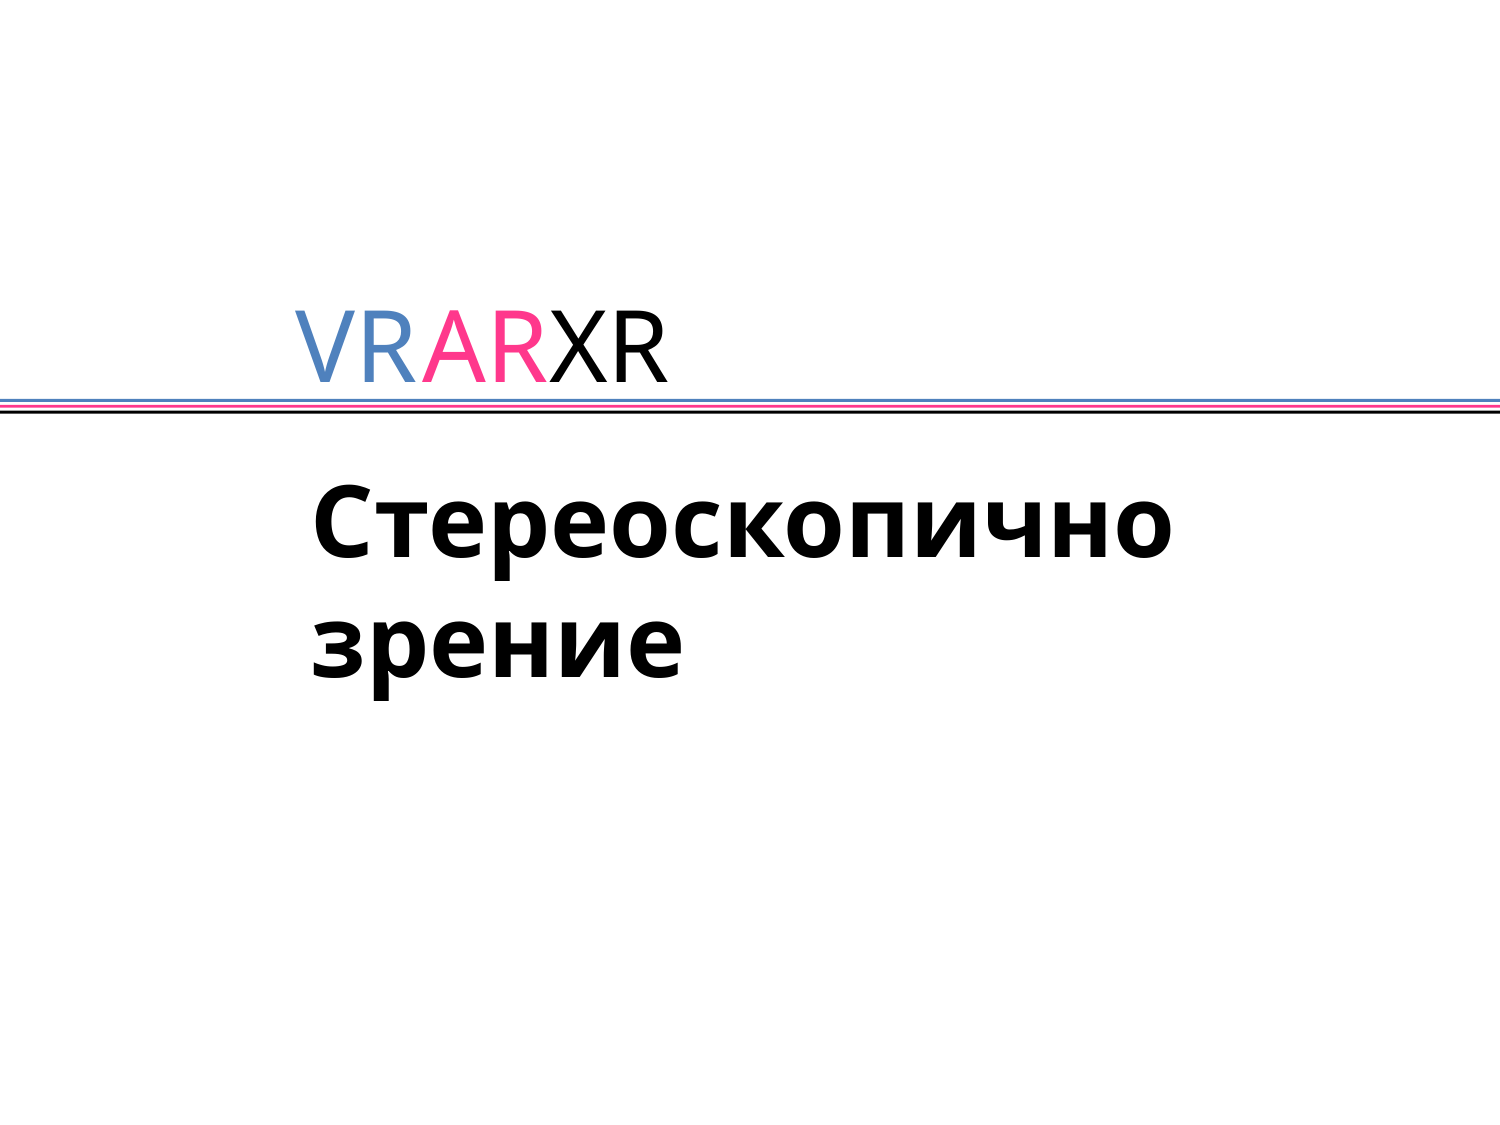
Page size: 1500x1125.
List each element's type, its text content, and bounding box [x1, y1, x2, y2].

list Стереоскопично зрение [295, 450, 1450, 563]
